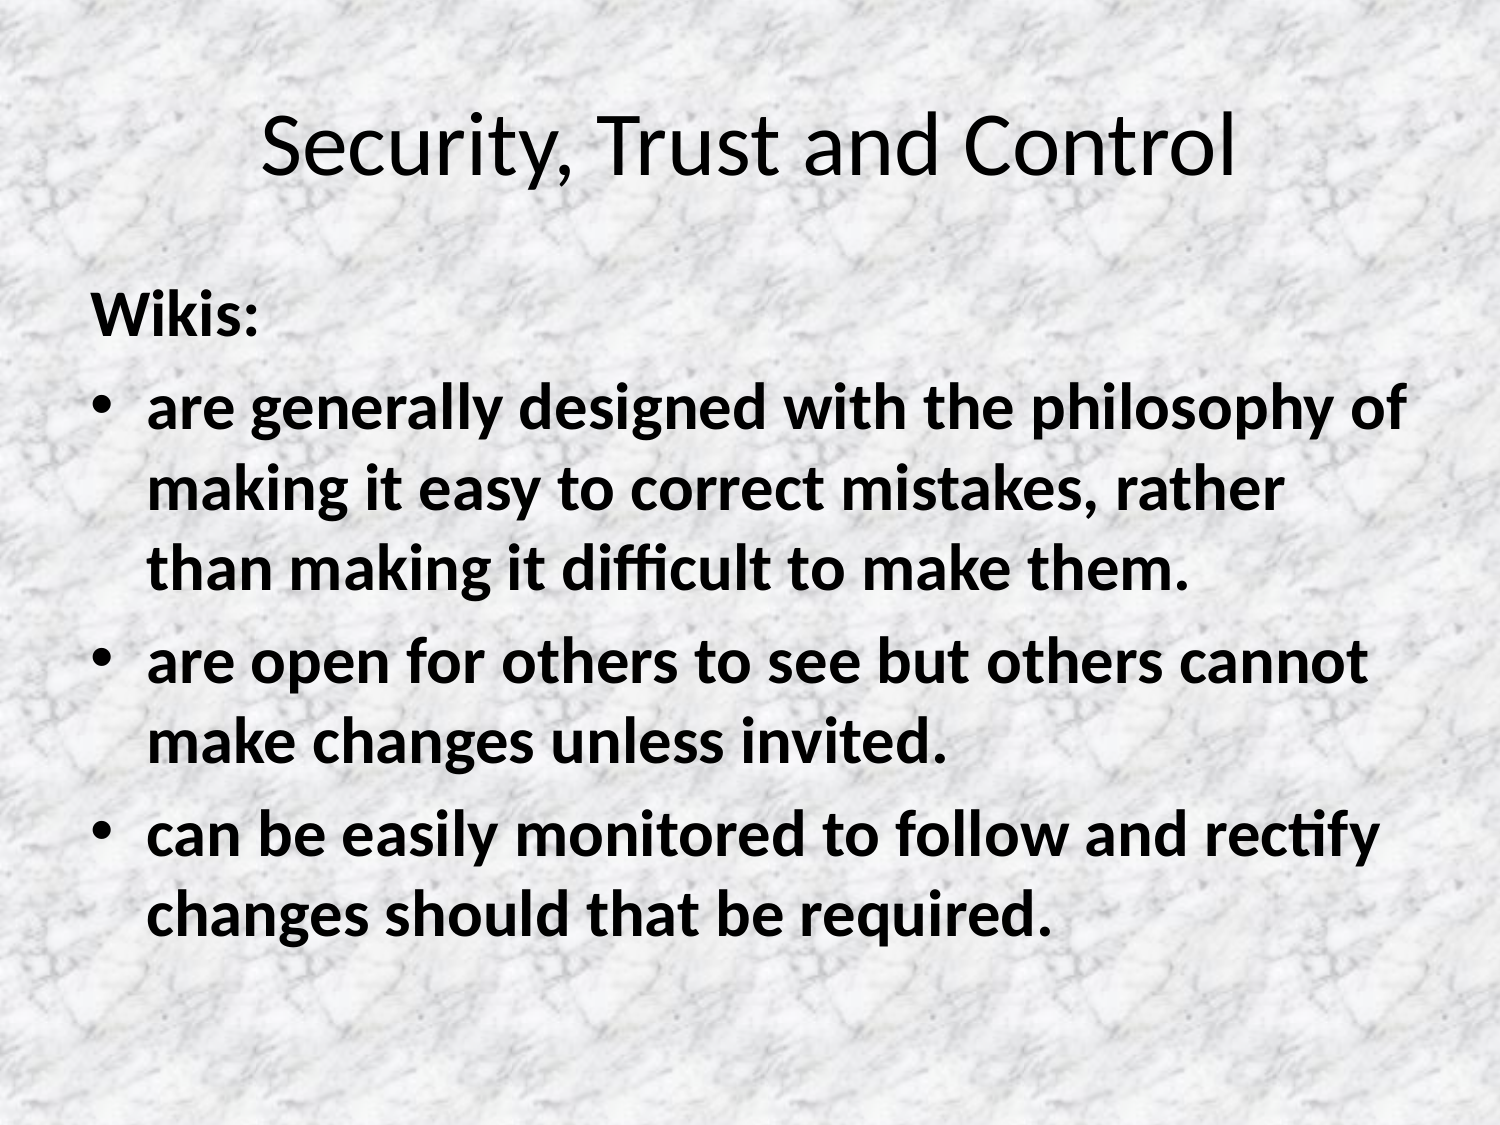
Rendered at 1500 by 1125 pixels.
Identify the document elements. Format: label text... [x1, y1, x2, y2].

list Wikis: are generally designed with the philosophy of making it easy to correct mistakes, rather than making it difficult to make them. are open for others to see but others cannot make changes unless invited. can be easily monitored to follow and rectify changes should that be required. [75, 262, 1425, 1005]
title Security, Trust and Control [75, 45, 1425, 233]
